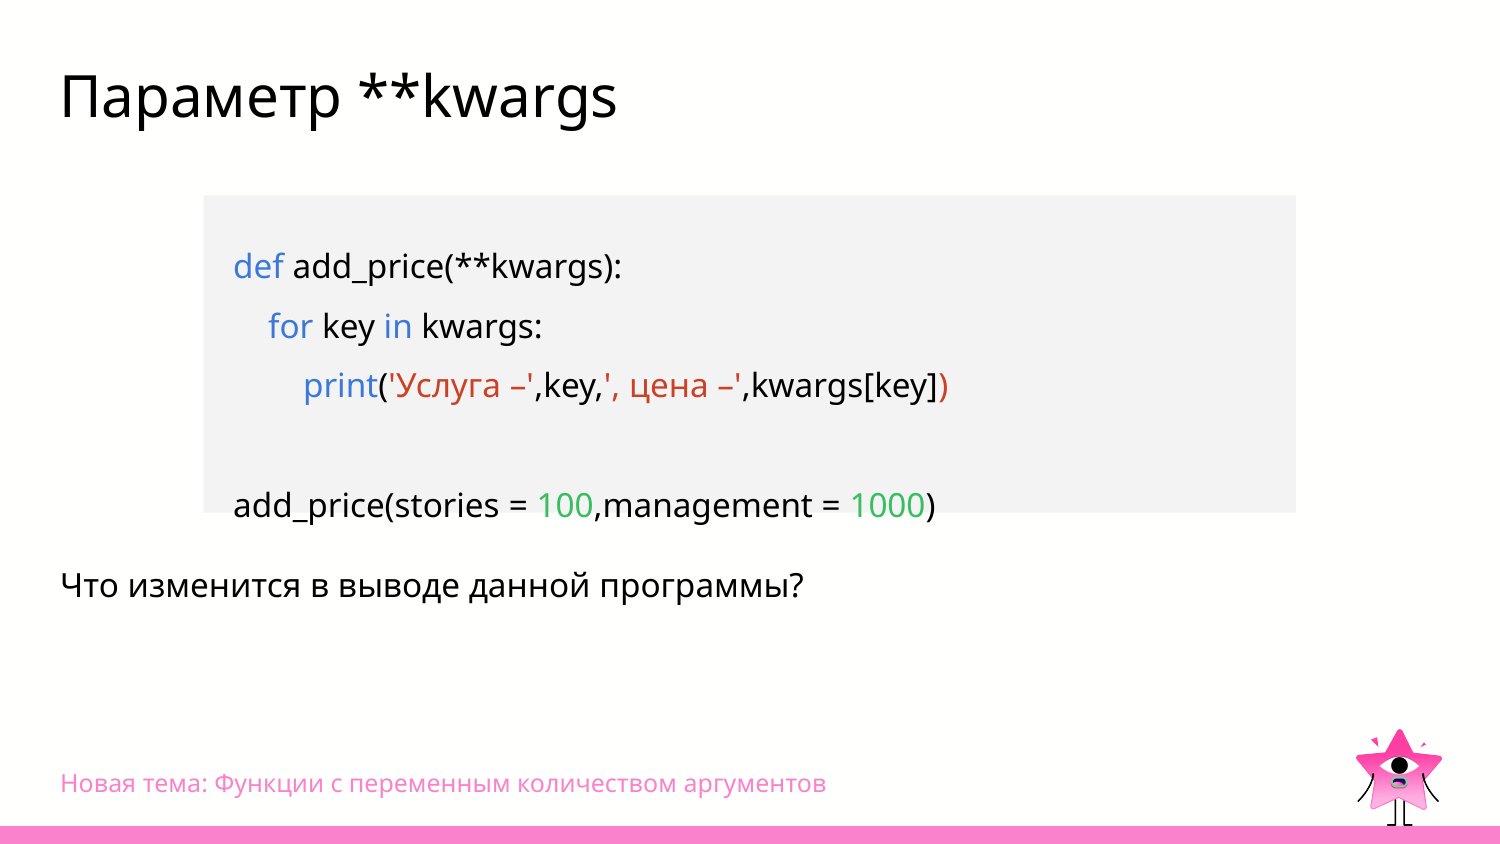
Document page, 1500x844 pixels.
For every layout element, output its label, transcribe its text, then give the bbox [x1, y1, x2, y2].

list Что изменится в выводе данной программы? [60, 558, 1444, 675]
subtitle Новая тема: Функции с переменным количеством аргументов [60, 767, 1233, 813]
text_box def add_price(**kwargs): for key in kwargs: print('Услуга –',key,', цена –',kwargs[key]) add_price(stories = 100,management = 1000) [203, 195, 1297, 513]
title Параметр **kwargs [59, 59, 1441, 150]
picture [1356, 729, 1442, 826]
